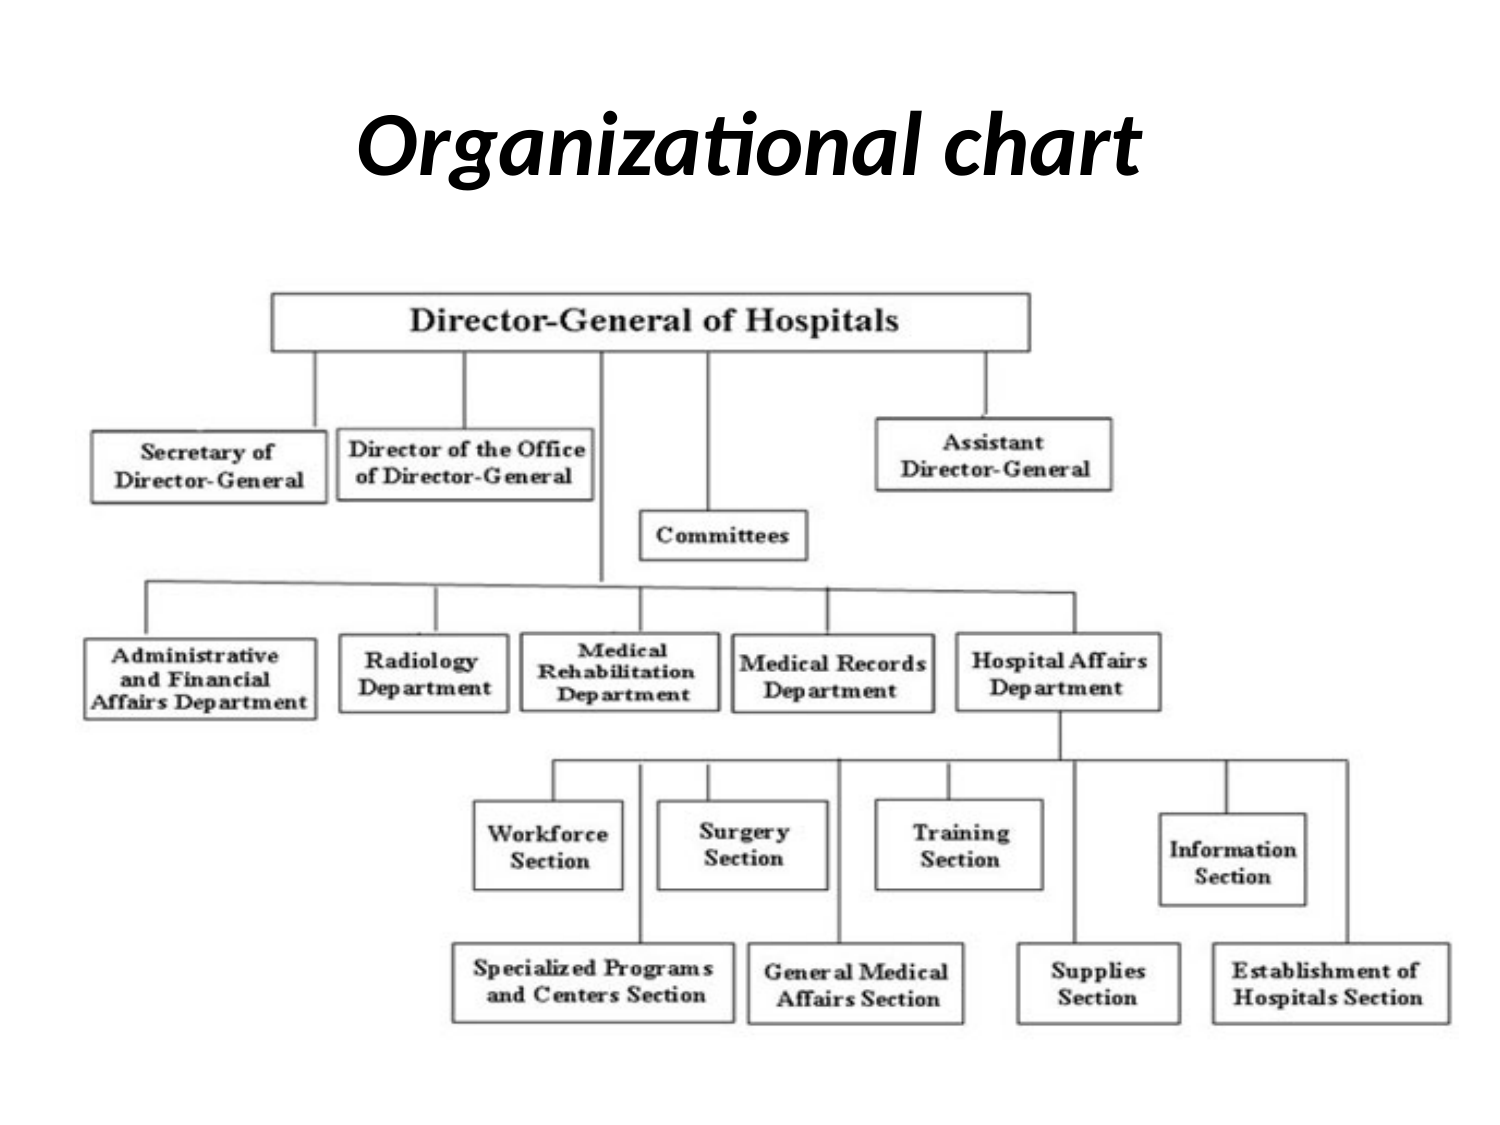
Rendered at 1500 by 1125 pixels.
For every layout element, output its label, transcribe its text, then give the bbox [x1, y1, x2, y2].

title Organizational chart [74, 44, 1426, 233]
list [74, 278, 1459, 1047]
